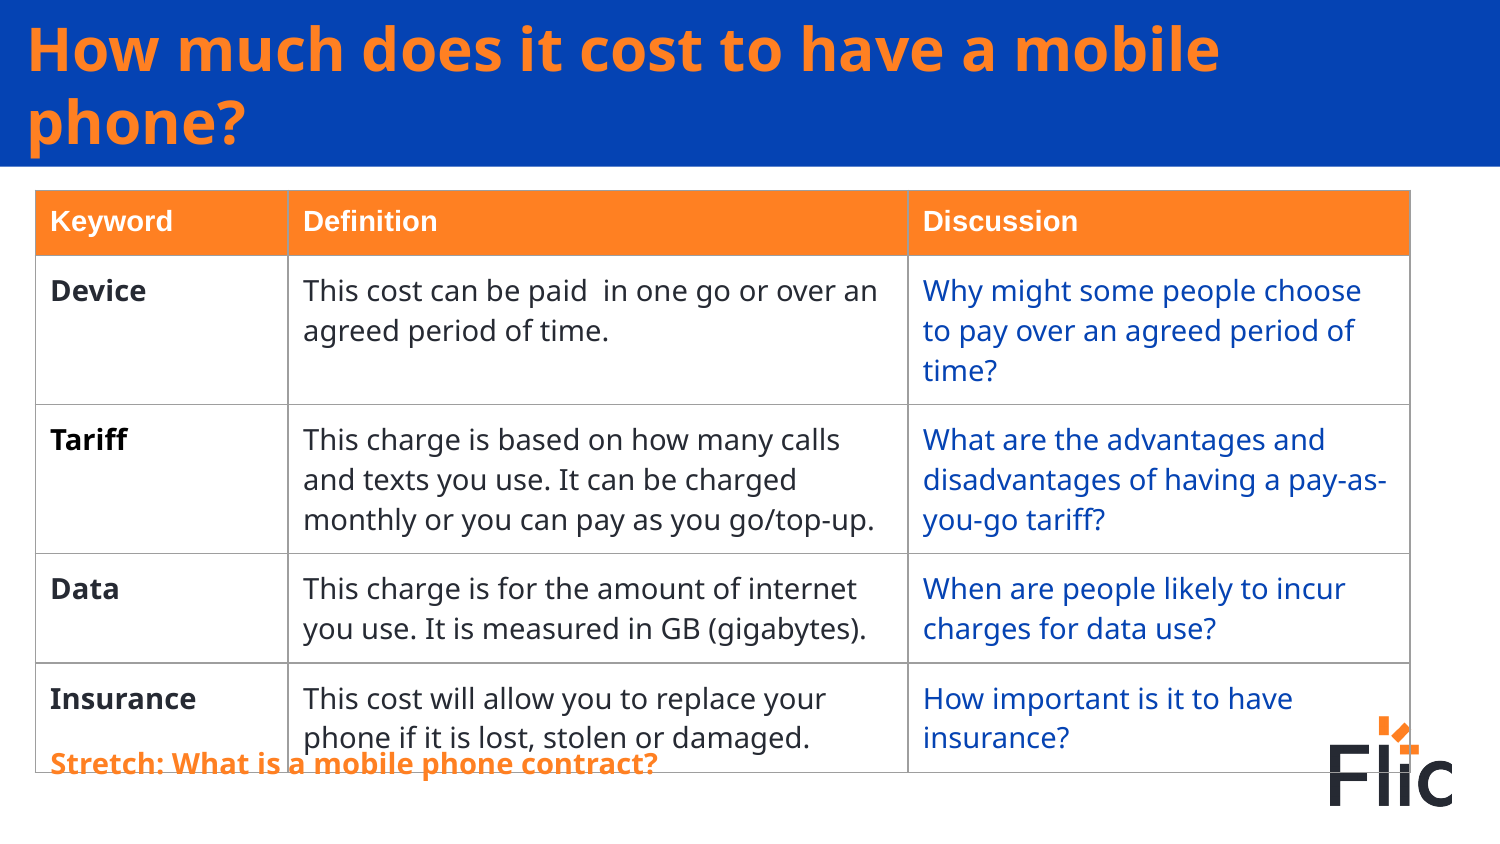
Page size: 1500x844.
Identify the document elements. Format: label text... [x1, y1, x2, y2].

table_cell Device [36, 256, 287, 404]
table_cell This charge is based on how many calls and texts you use. It can be charged monthly or you can pay as you go/top-up. [289, 405, 907, 553]
table_cell How important is it to have insurance? [909, 664, 1409, 772]
table_header Keyword [36, 191, 287, 255]
title How much does it cost to have a mobile phone? [11, 41, 1373, 127]
table_cell Why might some people choose to pay over an agreed period of time? [909, 256, 1409, 404]
table_cell This cost will allow you to replace your phone if it is lost, stolen or damaged. [289, 664, 907, 772]
text_box Stretch: What is a mobile phone contract? [35, 730, 749, 796]
table_header Definition [289, 191, 907, 255]
table_cell This charge is for the amount of internet you use. It is measured in GB (gigabytes). [289, 554, 907, 662]
table_header Discussion [909, 191, 1409, 255]
table_cell What are the advantages and disadvantages of having a pay-as-you-go tariff? [909, 405, 1409, 553]
table_cell Tariff [36, 405, 287, 553]
table_cell When are people likely to incur charges for data use? [909, 554, 1409, 662]
picture [1330, 716, 1452, 807]
table_cell Data [36, 554, 287, 662]
table_cell Insurance [36, 664, 287, 730]
table_cell This cost can be paid in one go or over an agreed period of time. [289, 256, 907, 404]
